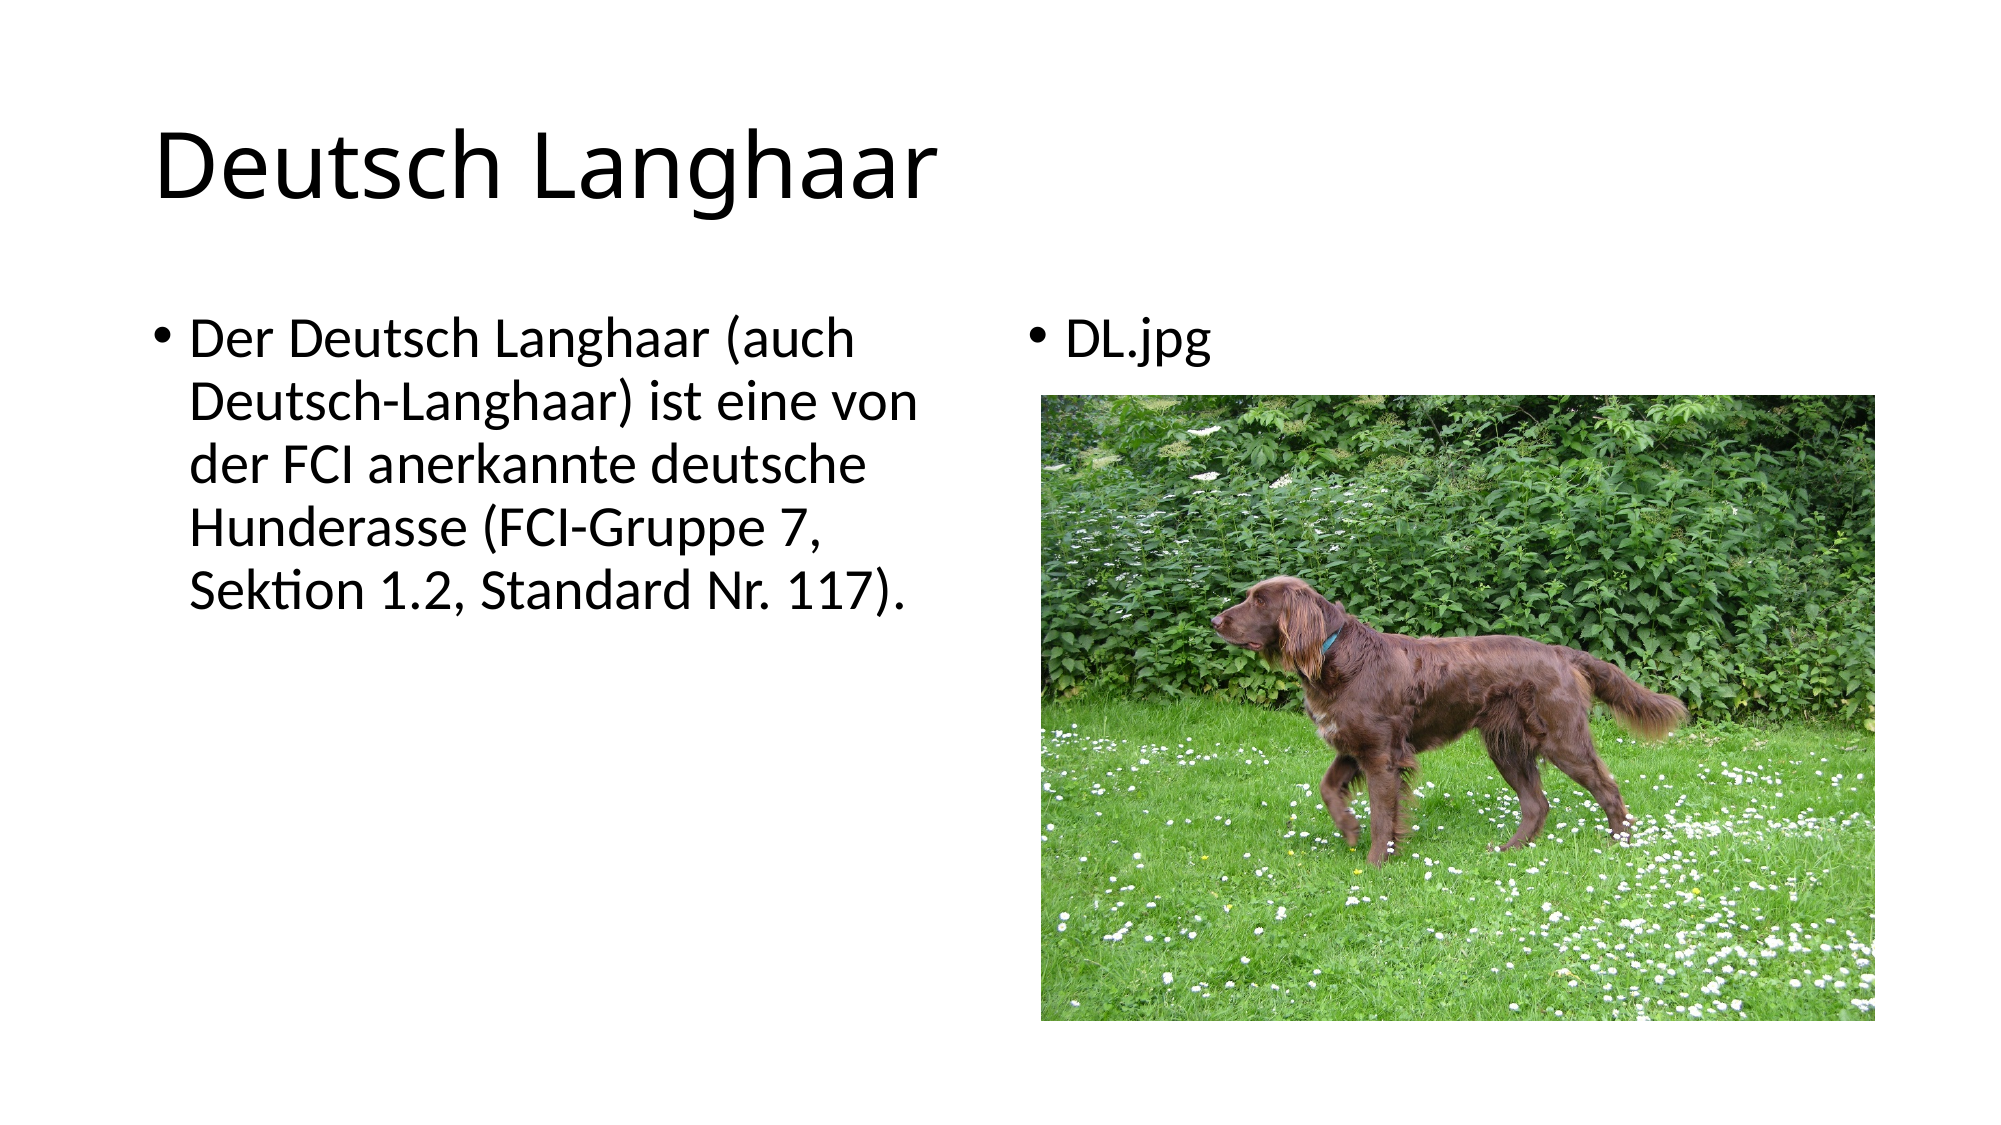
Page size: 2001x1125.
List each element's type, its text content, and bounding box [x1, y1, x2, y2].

list Der Deutsch Langhaar (auch Deutsch-Langhaar) ist eine von der FCI anerkannte deutsche Hunderasse (FCI-Gruppe 7, Sektion 1.2, Standard Nr. 117). [137, 299, 988, 1014]
list DL.jpg [1012, 299, 1863, 1014]
title Deutsch Langhaar [137, 59, 1863, 278]
picture [1041, 395, 1875, 1021]
